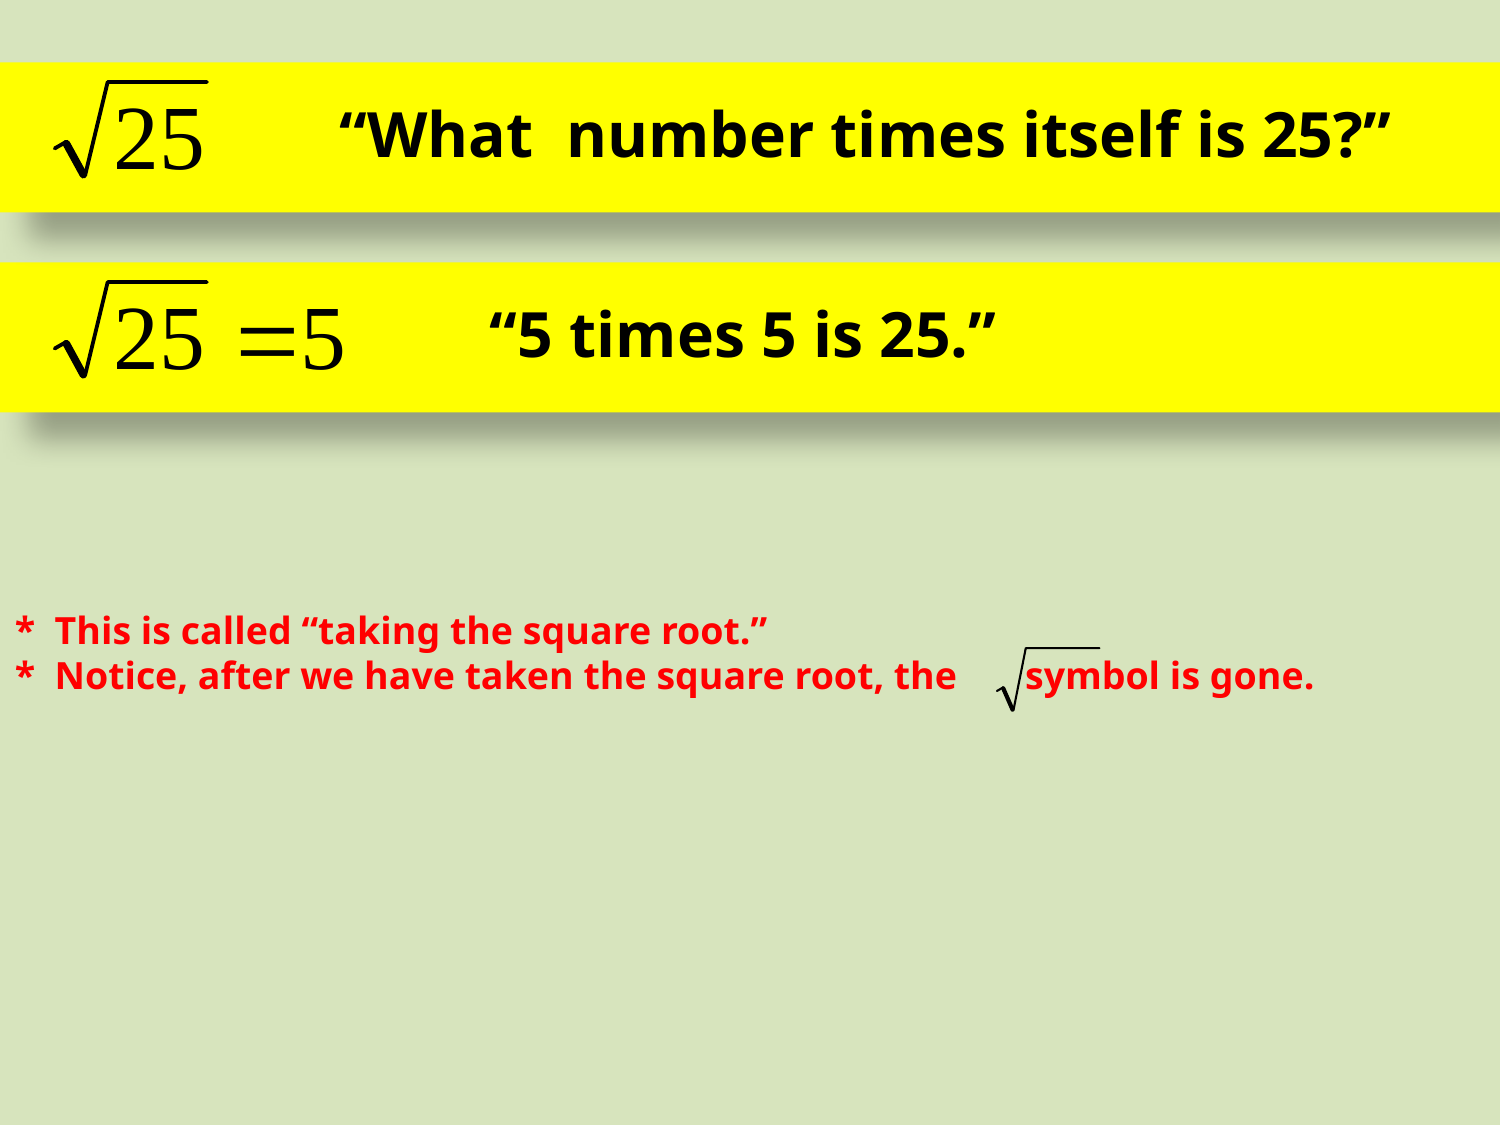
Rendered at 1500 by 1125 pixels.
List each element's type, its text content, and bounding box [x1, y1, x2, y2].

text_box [987, 637, 1109, 722]
text_box * This is called “taking the square root.” * Notice, after we have taken the square root, the symbol is gone. [0, 599, 1500, 705]
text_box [37, 262, 359, 401]
text_box “What number times itself is 25?” [324, 87, 1500, 178]
text_box [0, 60, 1500, 214]
text_box [0, 260, 1500, 414]
text_box “5 times 5 is 25.” [474, 287, 1175, 378]
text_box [37, 62, 229, 201]
